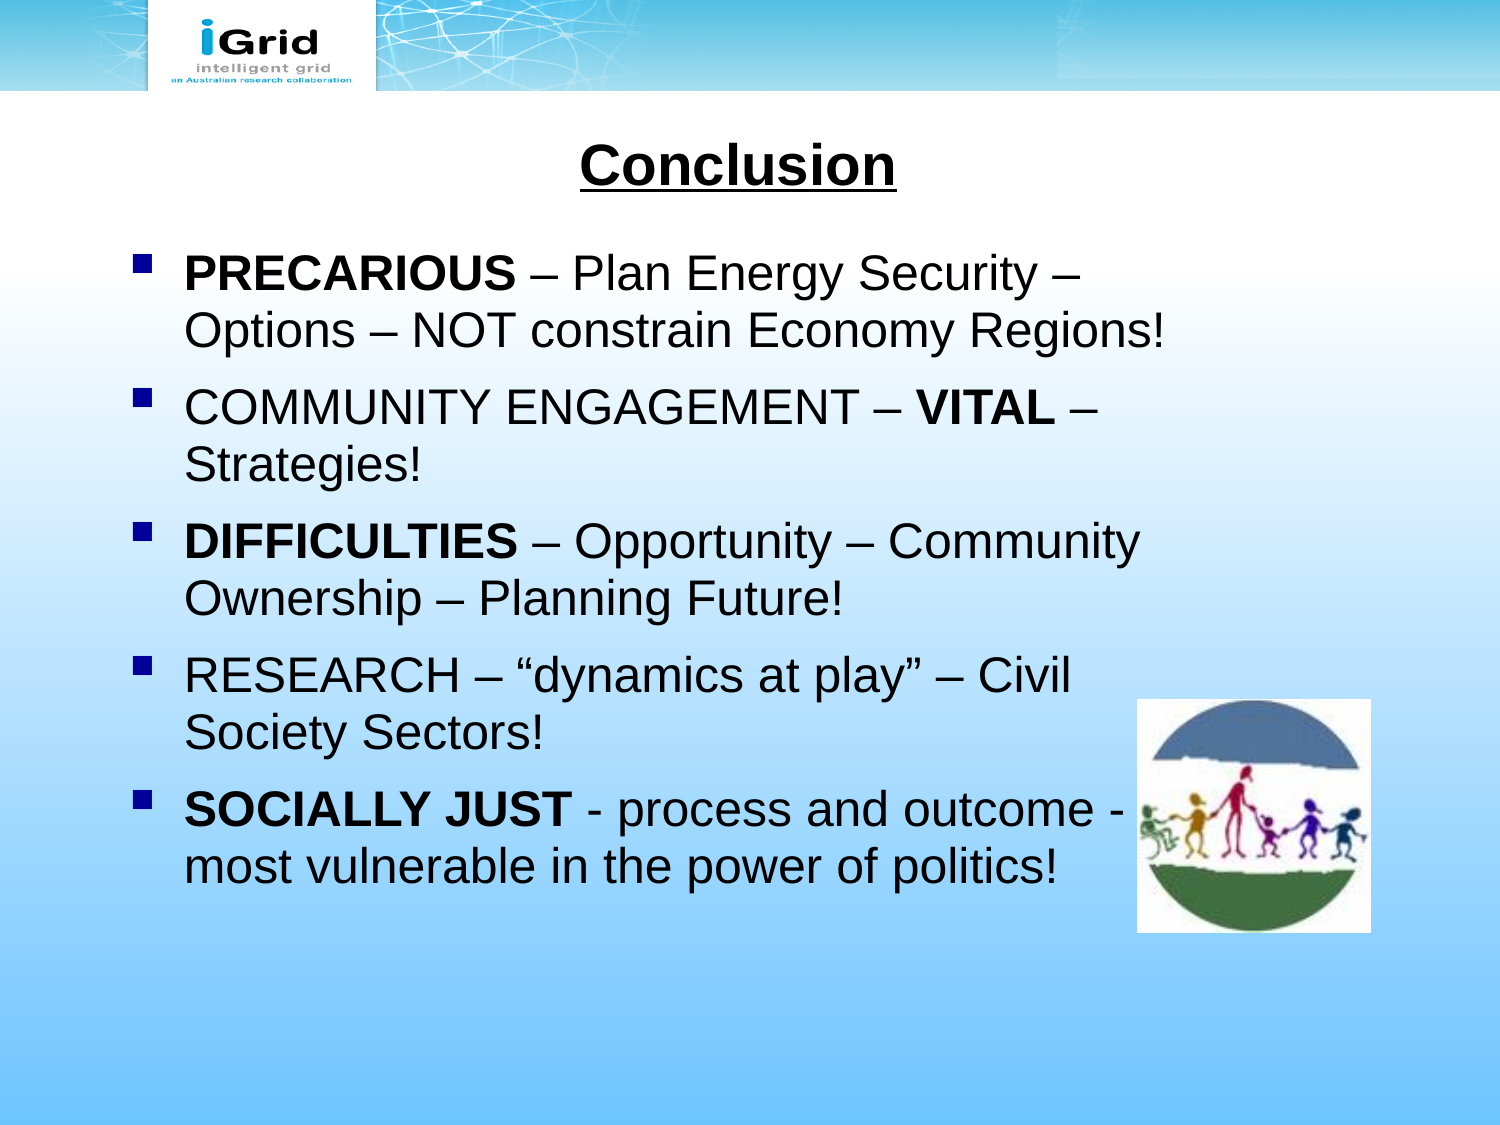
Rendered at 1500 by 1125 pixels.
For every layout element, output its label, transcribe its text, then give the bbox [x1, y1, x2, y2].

picture [0, 0, 1500, 91]
picture [1137, 699, 1371, 933]
title Conclusion [91, 112, 1385, 213]
list PRECARIOUS – Plan Energy Security – Options – NOT constrain Economy Regions! COMMUNITY ENGAGEMENT – VITAL – Strategies! DIFFICULTIES – Opportunity – Community Ownership – Planning Future! RESEARCH – “dynamics at play” – Civil Society Sectors! SOCIALLY JUST - process and outcome -most vulnerable in the power of politics! [112, 237, 1226, 1001]
